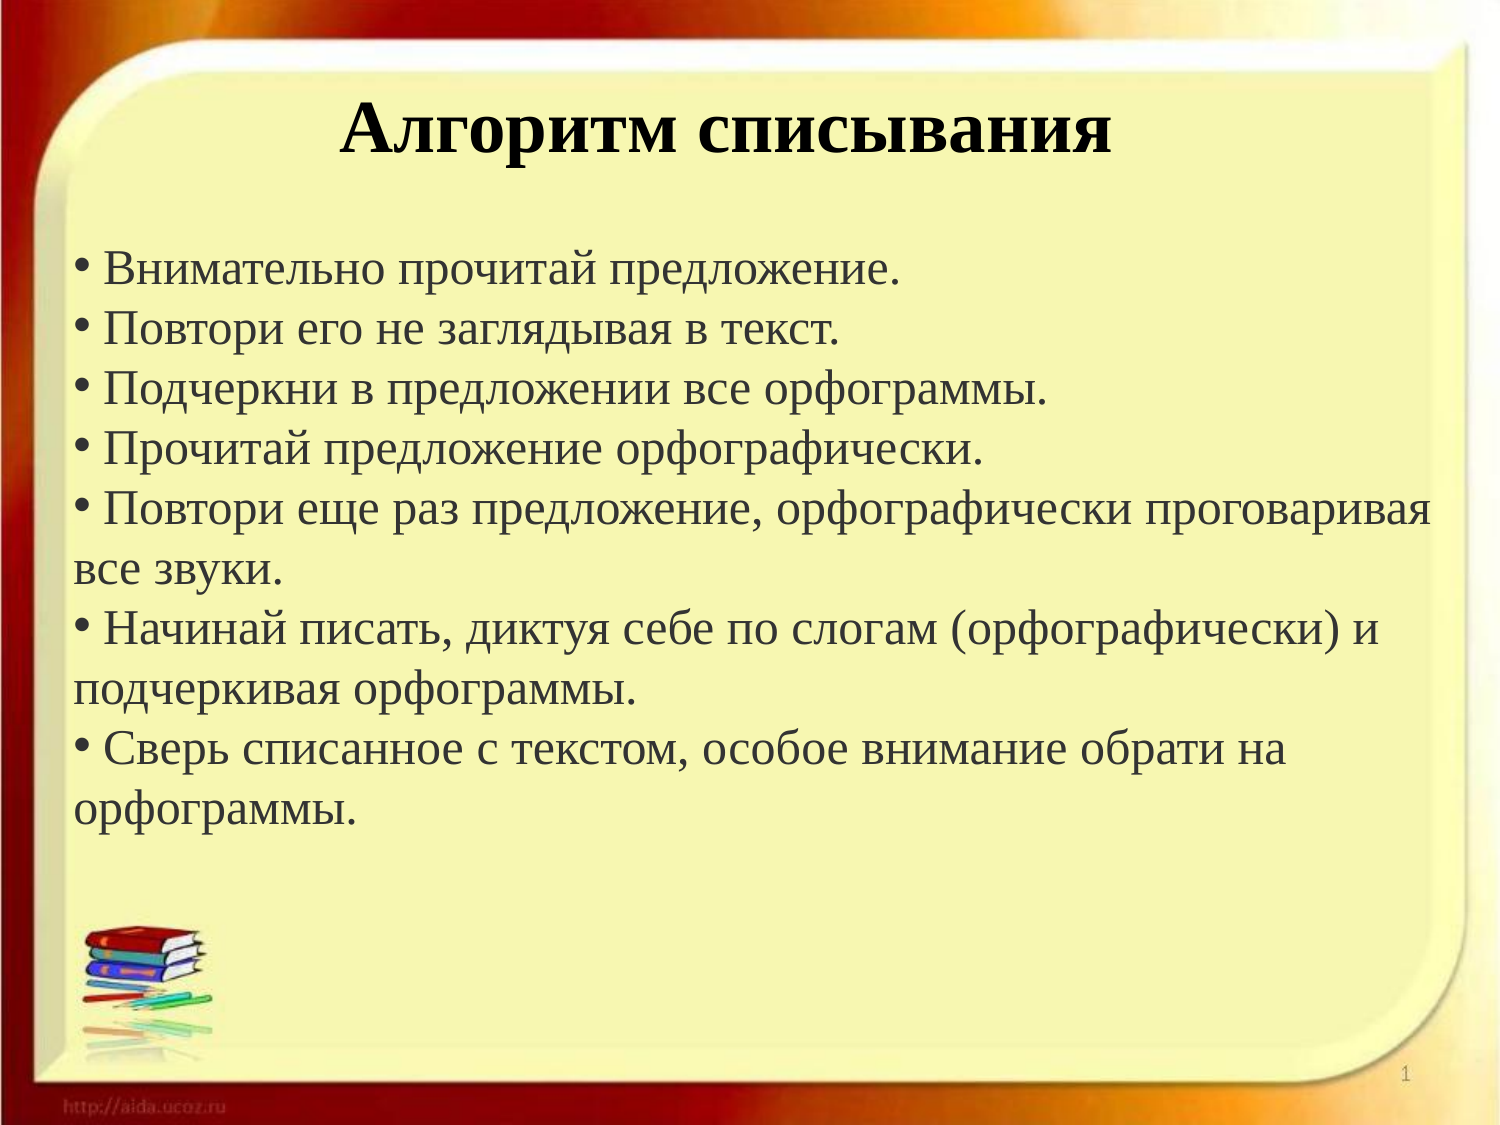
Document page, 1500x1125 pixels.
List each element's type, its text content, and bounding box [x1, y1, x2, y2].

text_box Алгоритм списывания [257, 70, 1196, 175]
picture [0, 0, 1500, 1125]
text_box Внимательно прочитай предложение. Повтори его не заглядывая в текст. Подчеркни в предложении все орфограммы. Прочитай предложение орфографически. Повтори еще раз предложение, орфографически проговаривая все звуки. Начинай писать, диктуя себе по слогам (орфографически) и подчеркивая орфограммы. Сверь списанное с текстом, особое внимание обрати на орфограммы. [58, 226, 1453, 892]
